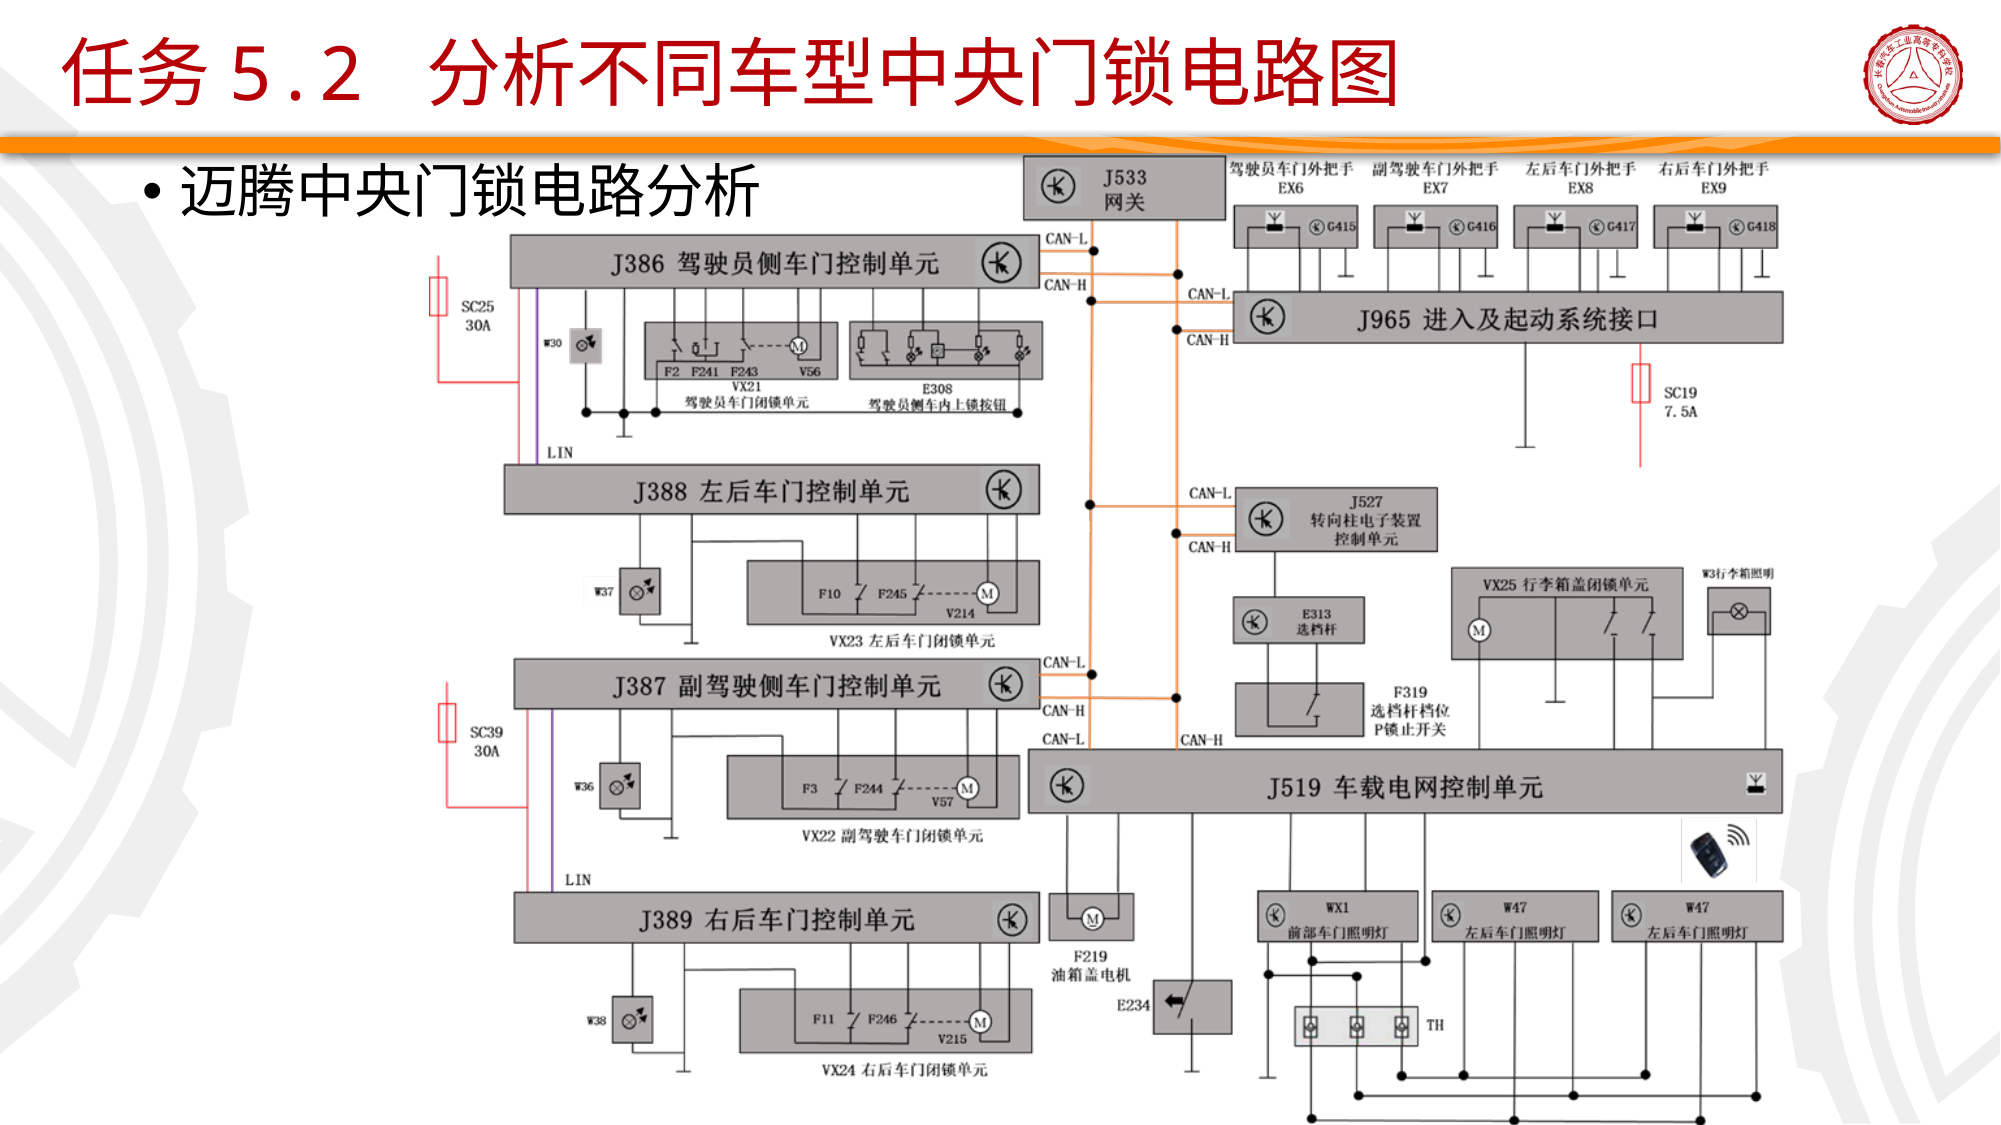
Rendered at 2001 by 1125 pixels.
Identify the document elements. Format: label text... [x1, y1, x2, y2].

title 任务5.2 分析不同车型中央门锁电路图 [45, 28, 1554, 128]
list 迈腾中央门锁电路分析 [127, 154, 429, 887]
picture [1863, 24, 1963, 125]
picture [429, 154, 1788, 1125]
